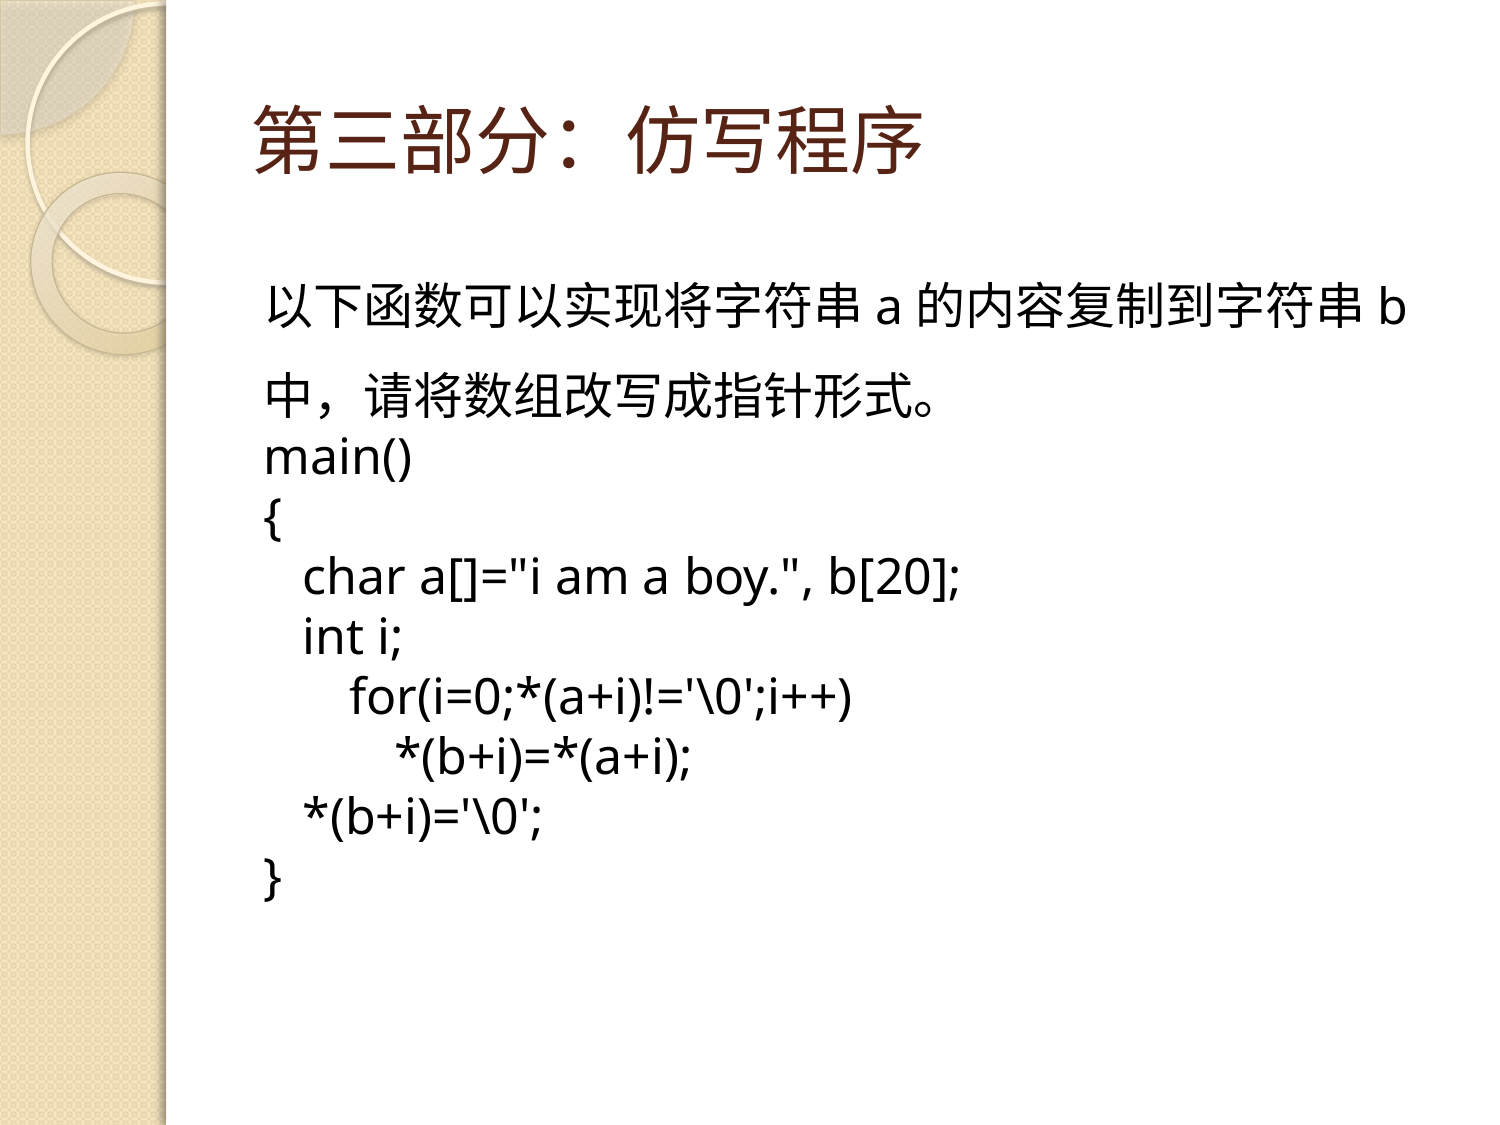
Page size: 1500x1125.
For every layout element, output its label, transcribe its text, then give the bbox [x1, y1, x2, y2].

title 第三部分：仿写程序 [235, 45, 1466, 233]
list 以下函数可以实现将字符串a的内容复制到字符串b中，请将数组改写成指针形式。 main() { char a[]="i am a boy.", b[20]; int i; for(i=0;*(a+i)!='\0';i++) *(b+i)=*(a+i); *(b+i)='\0'; } [235, 237, 1466, 1025]
